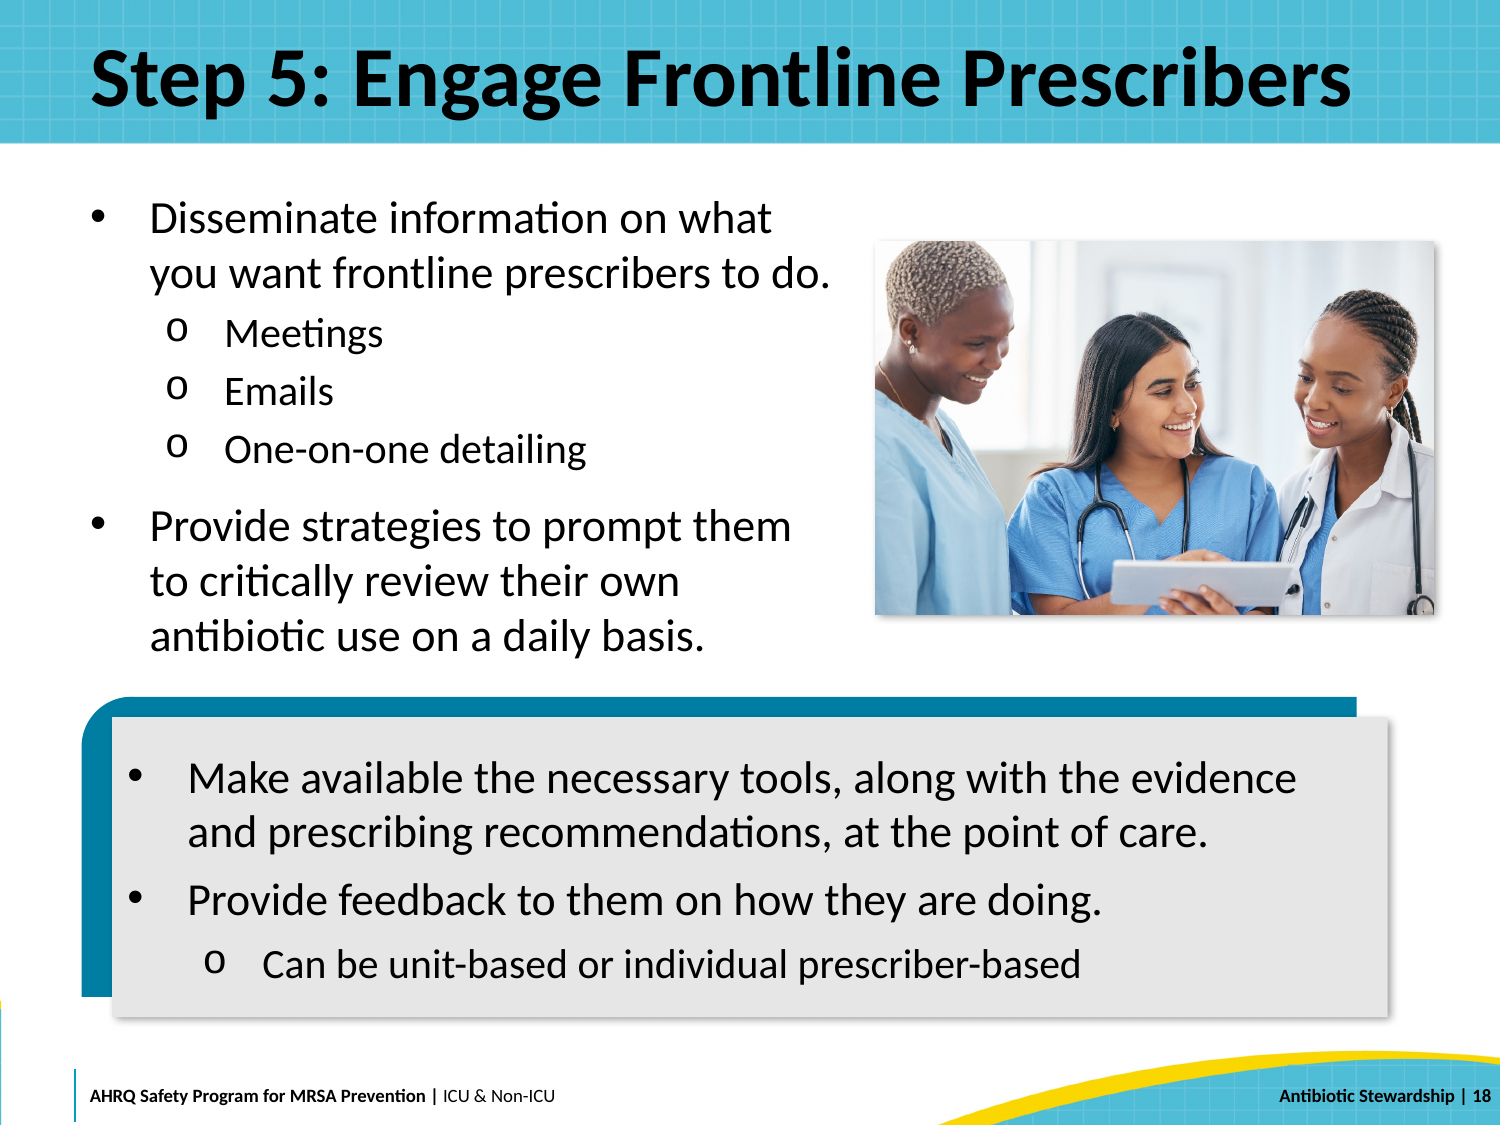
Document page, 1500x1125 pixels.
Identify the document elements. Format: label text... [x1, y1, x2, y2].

list Disseminate information on what you want frontline prescribers to do. Meetings Emails One-on-one detailing Provide strategies to prompt them to critically review their own antibiotic use on a daily basis. [75, 179, 848, 677]
list Make available the necessary tools, along with the evidence and prescribing recommendations, at the point of care. Provide feedback to them on how they are doing. Can be unit-based or individual prescriber-based [112, 717, 1388, 1018]
text_box [80, 695, 1358, 998]
title Step 5: Engage Frontline Prescribers [75, 0, 1425, 150]
picture [0, 0, 1500, 1125]
slide_number | 18 [1455, 1065, 1500, 1125]
